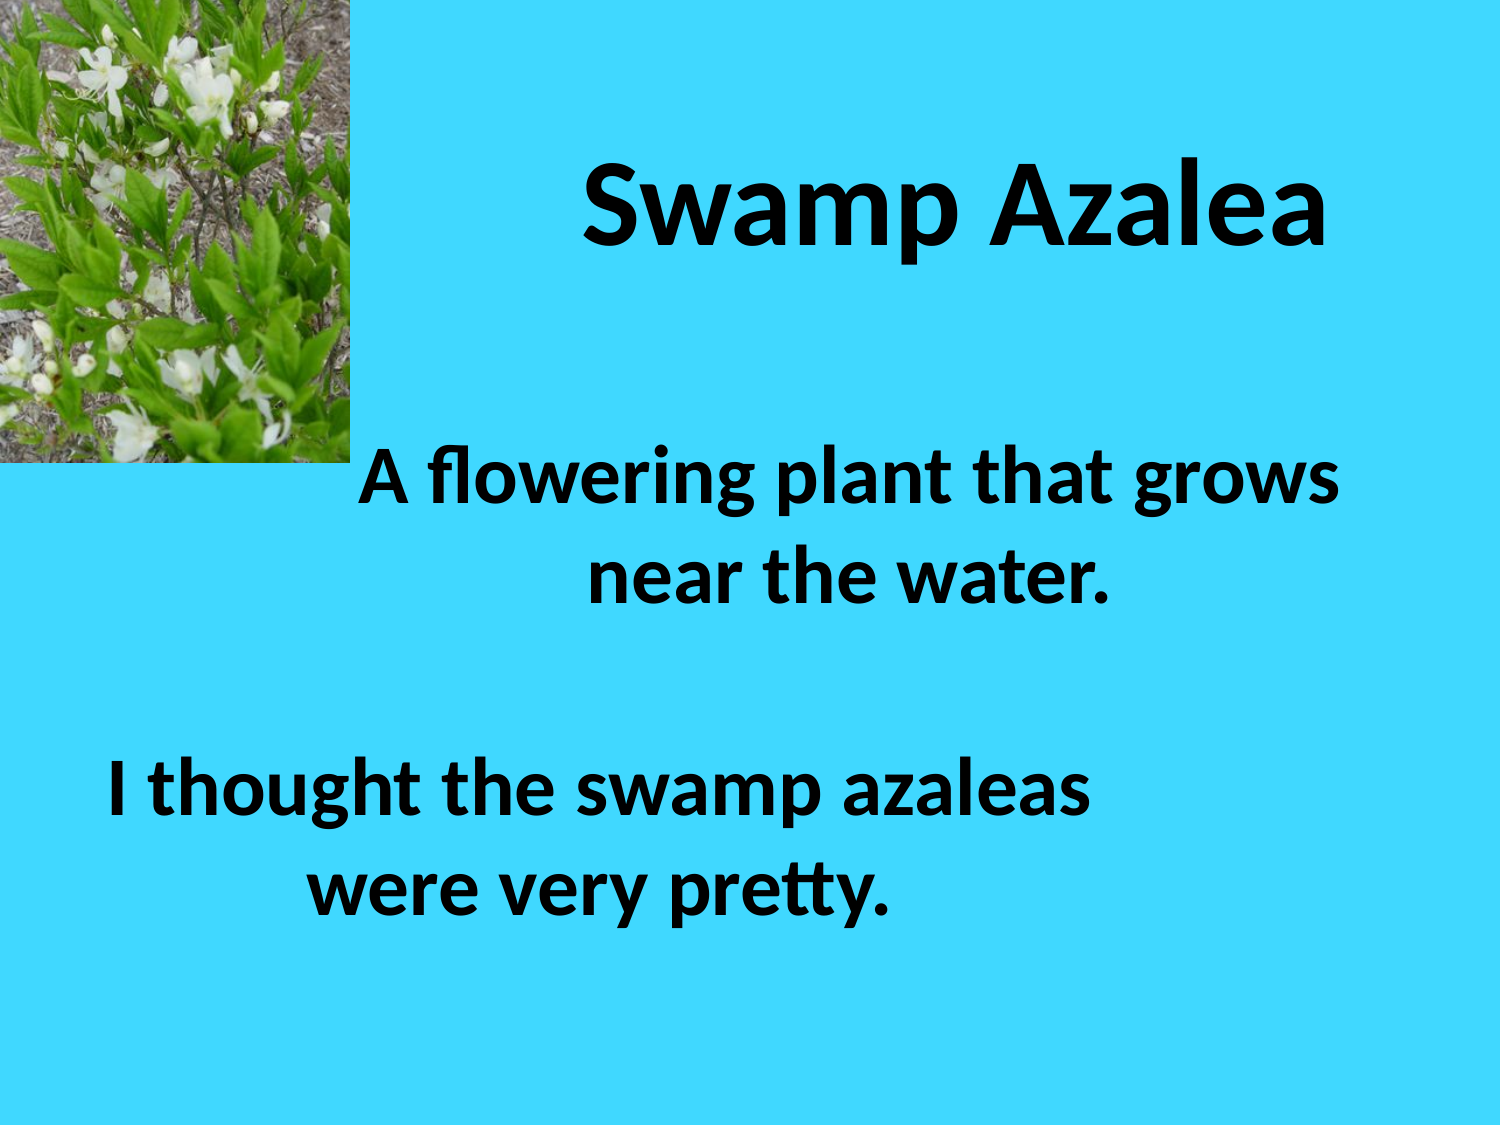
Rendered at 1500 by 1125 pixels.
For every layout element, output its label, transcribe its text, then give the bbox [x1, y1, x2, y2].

text_box I thought the swamp azaleas were very pretty. [74, 724, 1125, 1013]
picture [0, 0, 351, 463]
subtitle A flowering plant that grows near the water. [324, 412, 1375, 700]
title Swamp Azalea [537, 75, 1375, 317]
